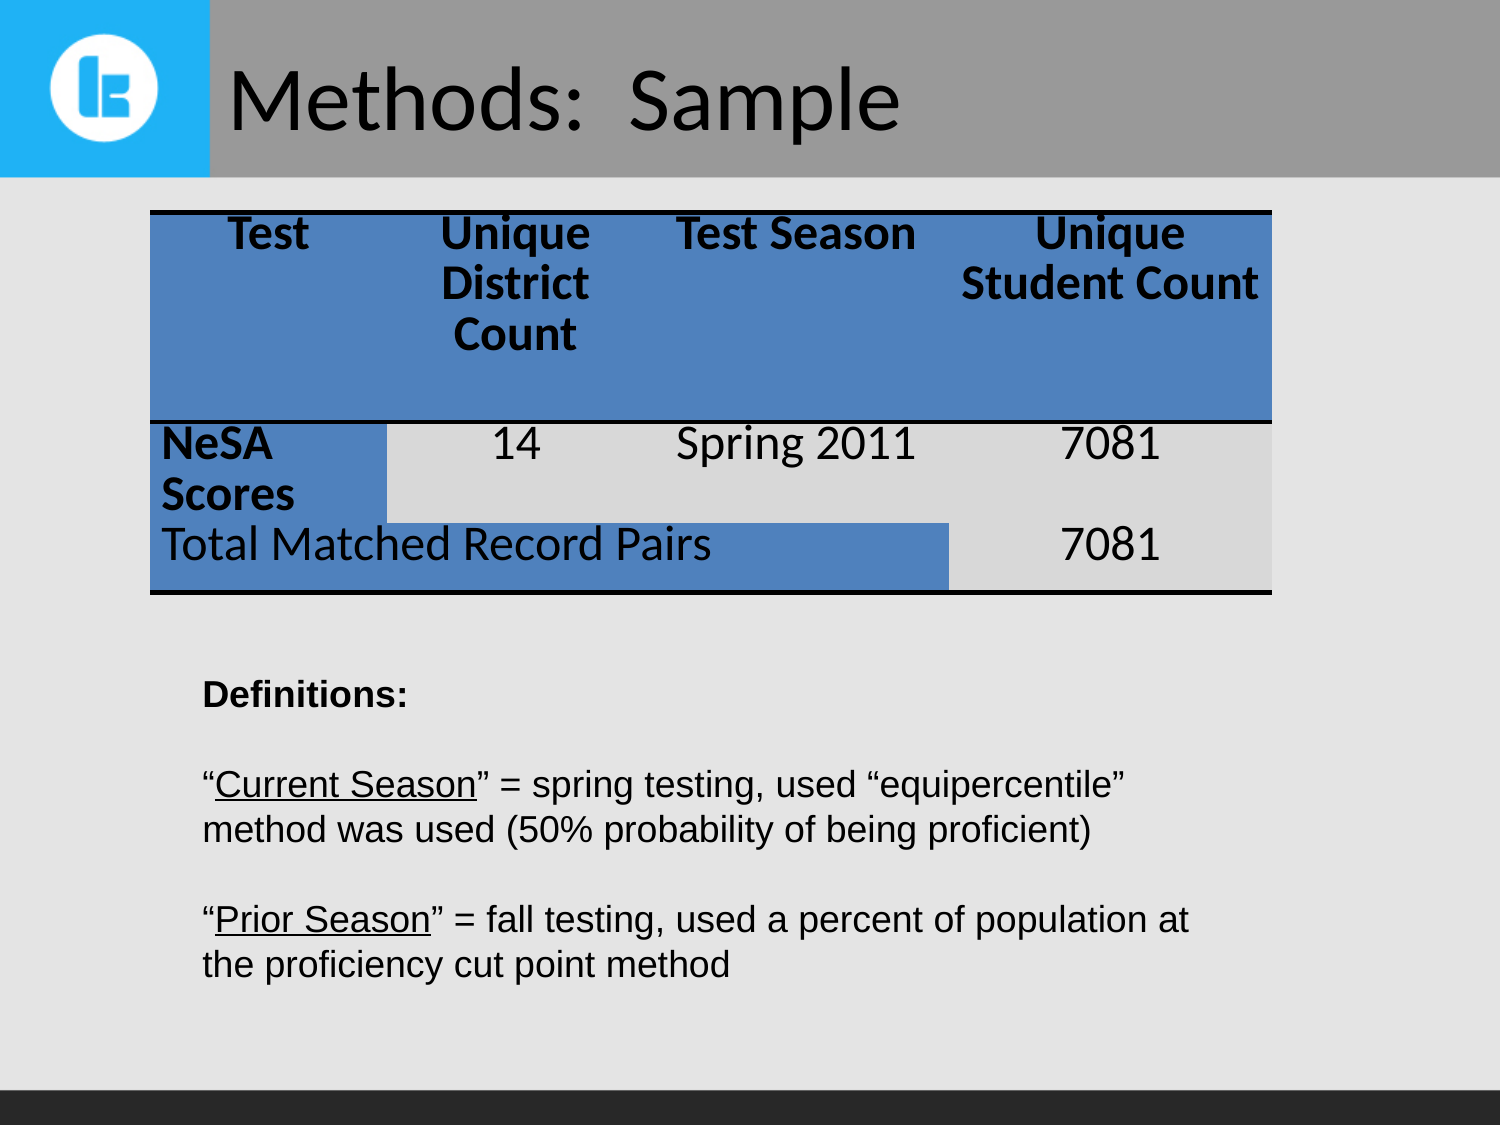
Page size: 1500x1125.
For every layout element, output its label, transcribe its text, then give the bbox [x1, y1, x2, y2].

table_cell Spring 2011 [644, 424, 949, 523]
table_cell Total Matched Record Pairs [150, 523, 949, 590]
table_header Test [150, 215, 387, 420]
table_cell 7081 [949, 424, 1272, 523]
text_box Definitions: “Current Season” = spring testing, used “equipercentile” method was used (50% probability of being proficient) “Prior Season” = fall testing, used a percent of population at the proficiency cut point method [187, 662, 1213, 993]
table_header Unique Student Count [949, 215, 1272, 420]
table_cell 7081 [949, 523, 1272, 590]
table_cell 14 [387, 424, 644, 523]
table_cell NeSA Scores [150, 424, 387, 523]
picture [0, 0, 1500, 1125]
title Methods: Sample [212, 0, 1438, 188]
table_header Unique District Count [387, 215, 644, 420]
table_header Test Season [644, 215, 949, 420]
